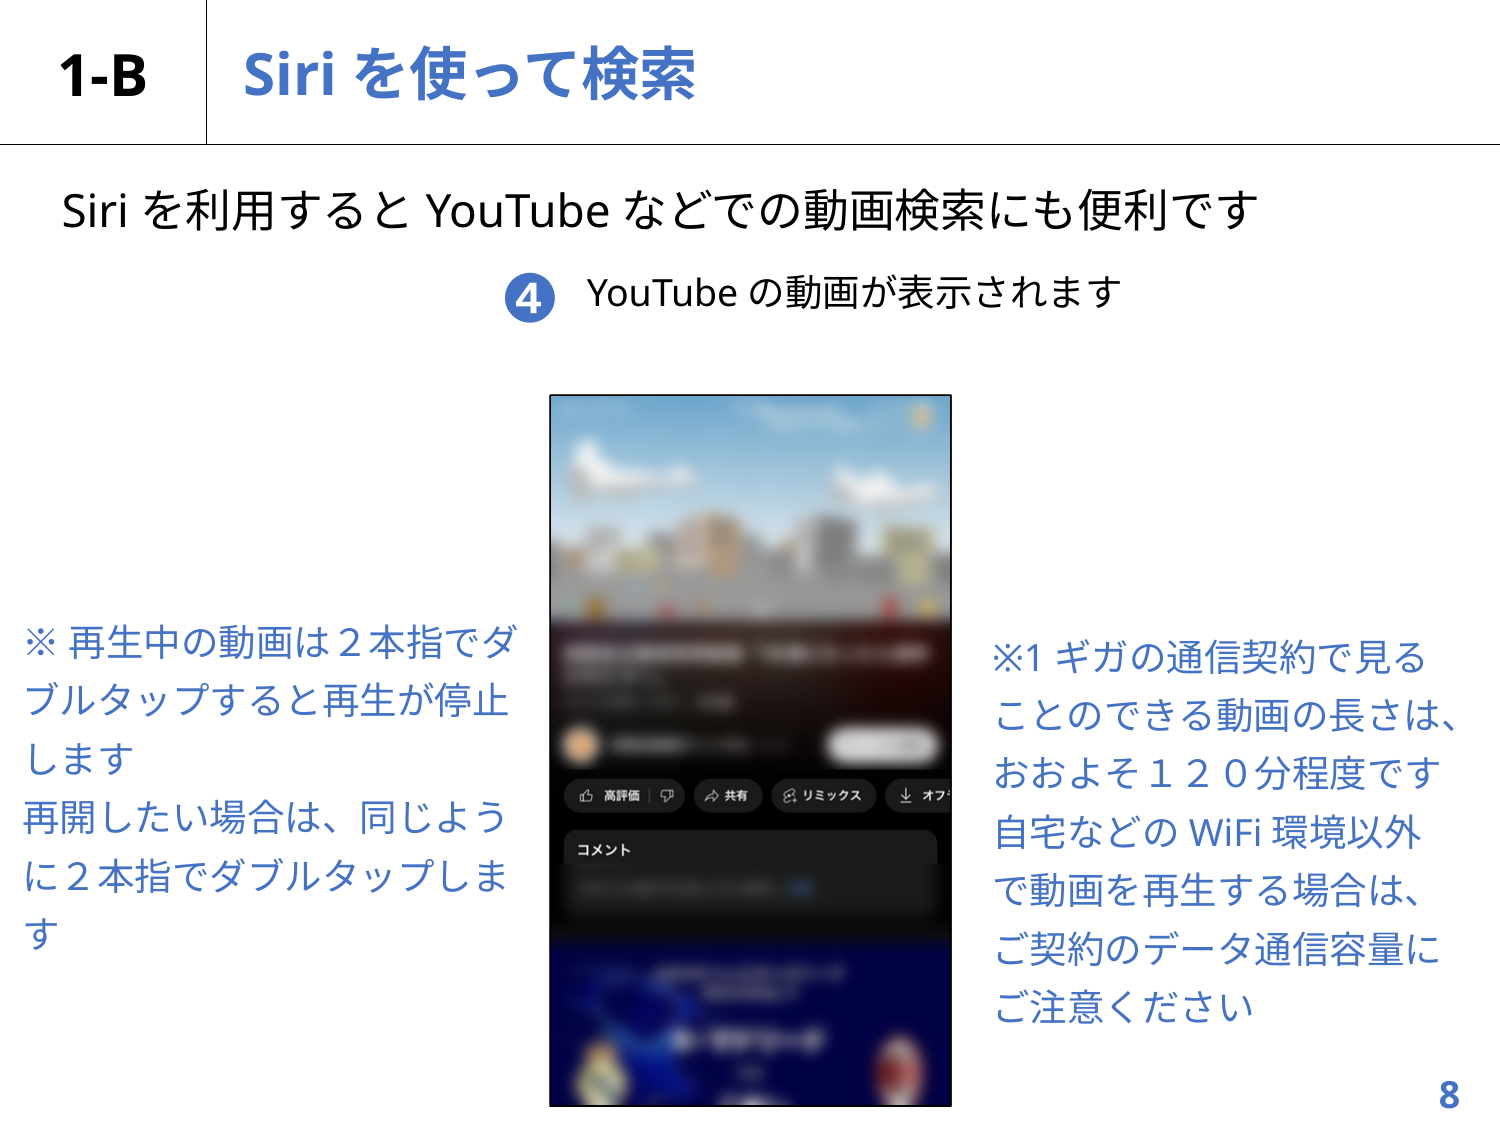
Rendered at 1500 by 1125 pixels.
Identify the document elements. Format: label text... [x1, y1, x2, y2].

text_box 8 [1399, 1063, 1500, 1123]
picture [549, 394, 952, 1107]
text_box ※1ギガの通信契約で見ることのできる動画の長さは、おおよそ１２０分程度です 自宅などのWiFi環境以外で動画を再生する場合は、ご契約のデータ通信容量にご注意ください [977, 612, 1472, 1037]
text_box ❹ [486, 274, 563, 343]
text_box ※再生中の動画は２本指でダブルタップすると再生が停止します 再開したい場合は、同じように２本指でダブルタップします [7, 598, 544, 964]
title Siriを使って検索 [228, 36, 1472, 116]
text_box Siriを利用するとYouTubeなどでの動画検索にも便利です [46, 180, 1500, 274]
text_box YouTubeの動画が表示されます [571, 274, 1172, 322]
text_box 1-B [0, 0, 207, 147]
